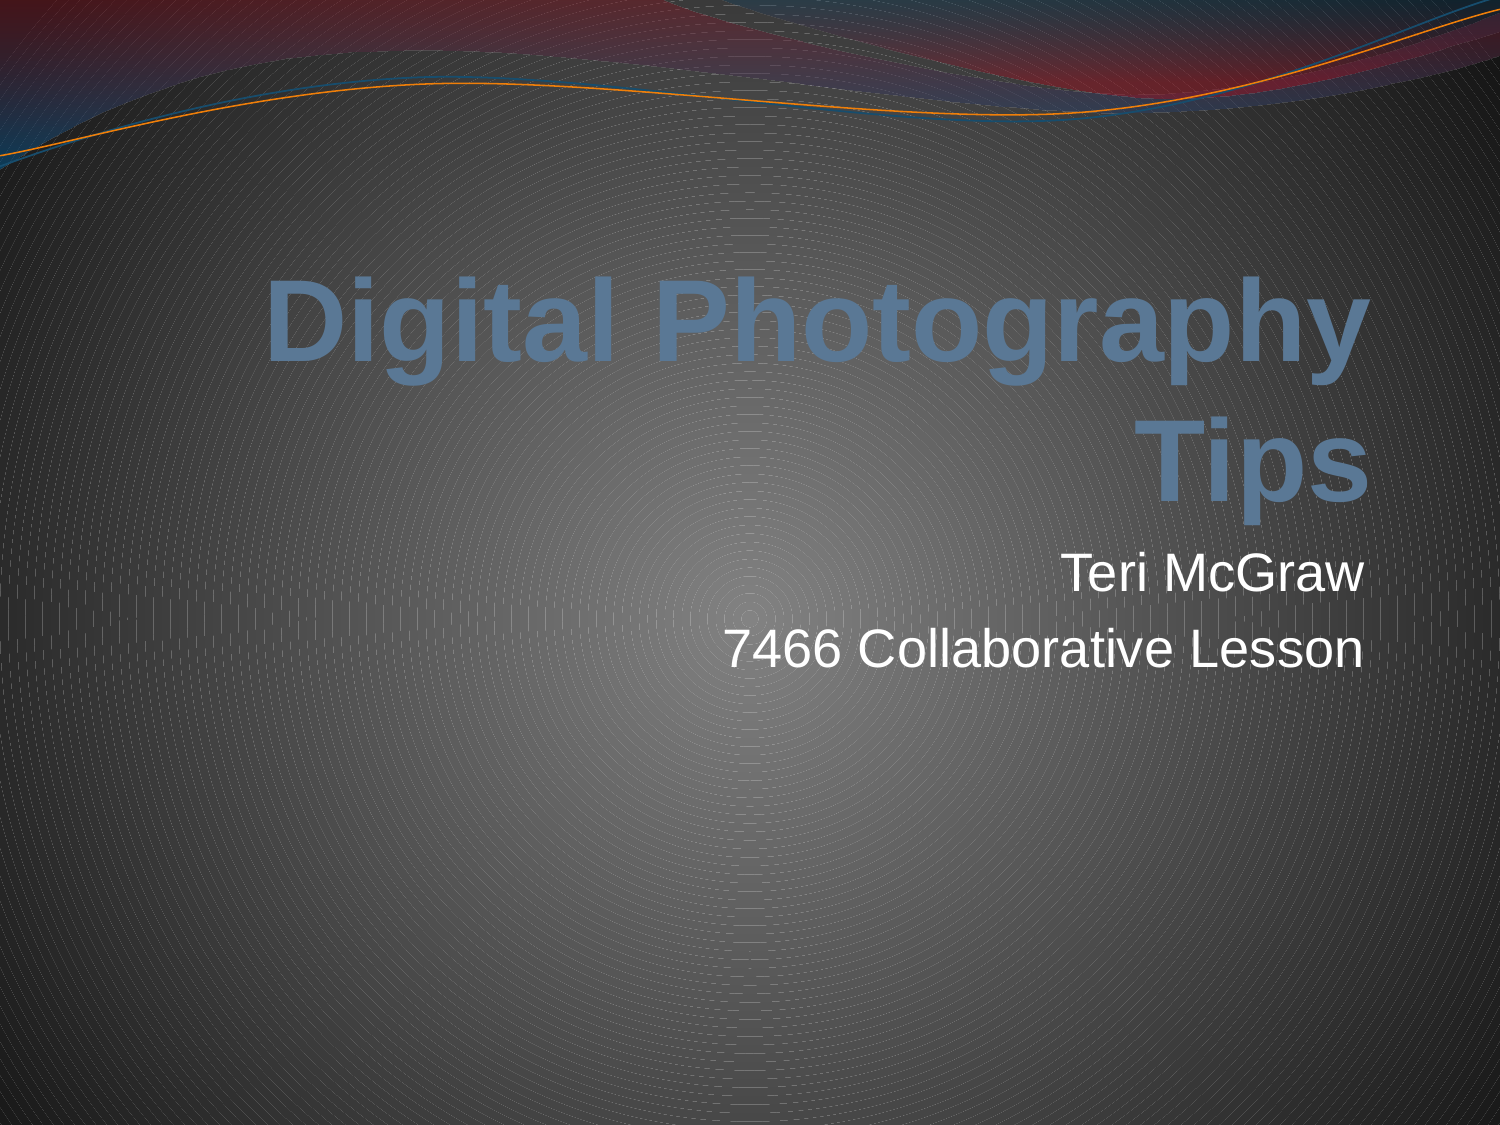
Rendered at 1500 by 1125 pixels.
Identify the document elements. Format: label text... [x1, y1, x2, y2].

subtitle Teri McGraw 7466 Collaborative Lesson [87, 529, 1376, 818]
title Digital Photography Tips [87, 224, 1376, 525]
